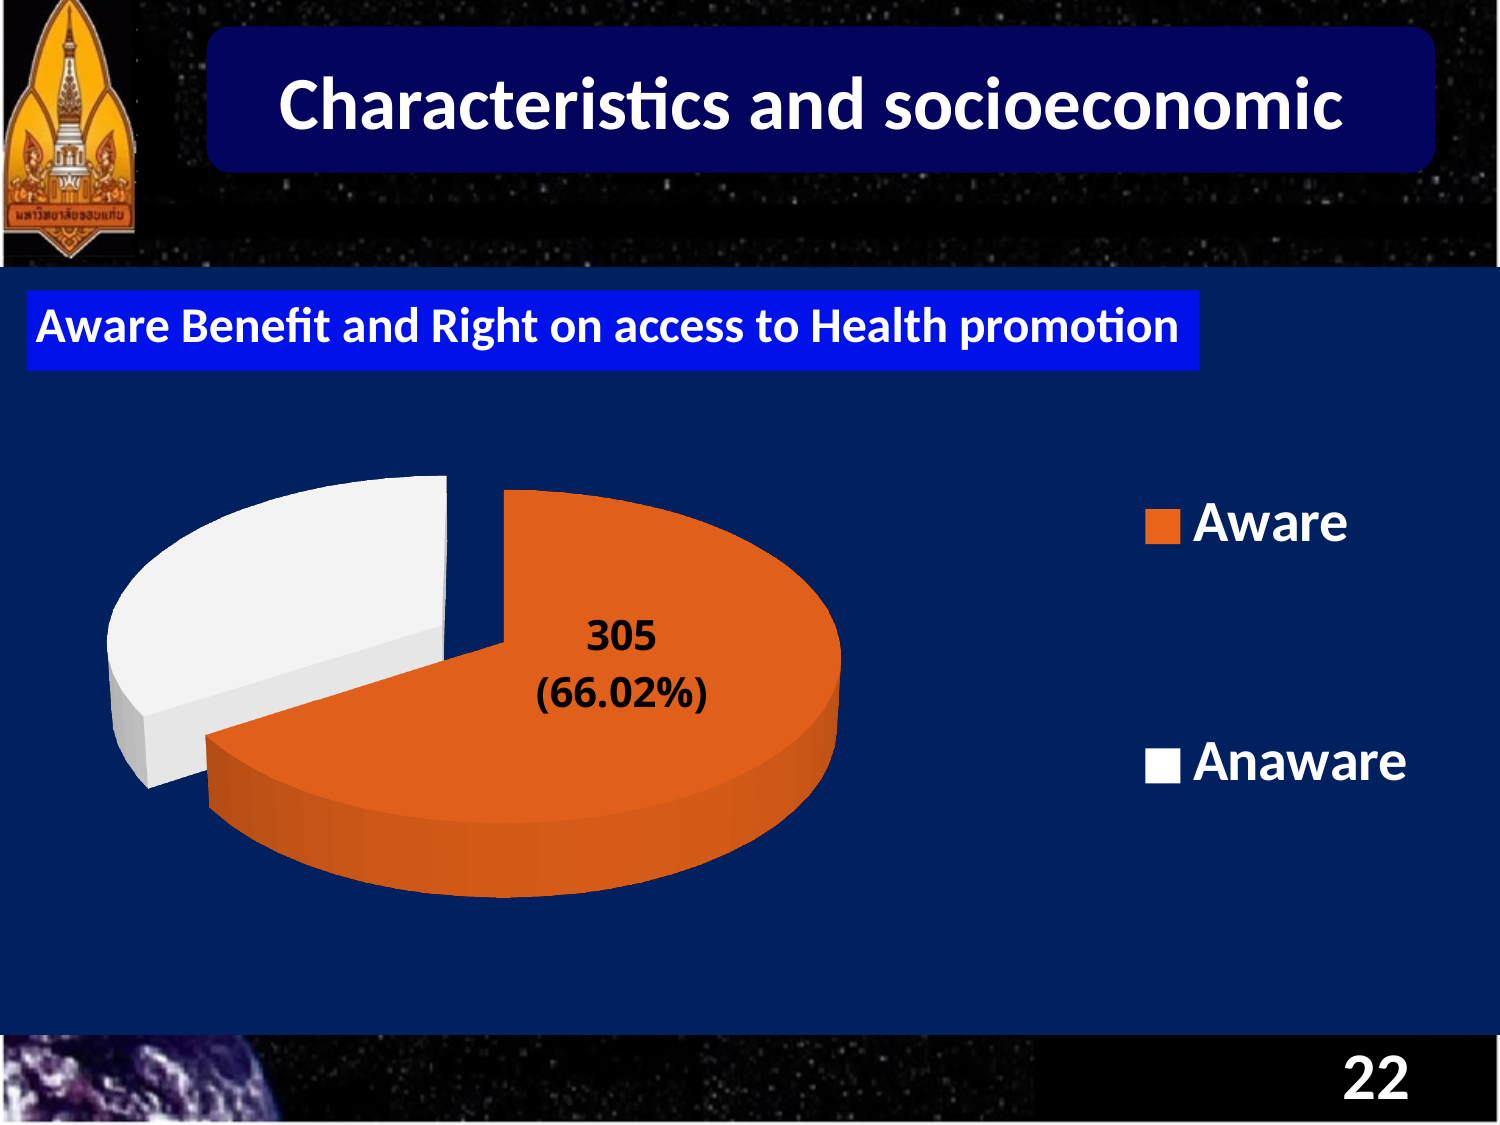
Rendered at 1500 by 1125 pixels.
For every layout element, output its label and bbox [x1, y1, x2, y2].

chart [0, 266, 1500, 1036]
picture [0, 1043, 1500, 1125]
picture [0, 0, 1500, 266]
